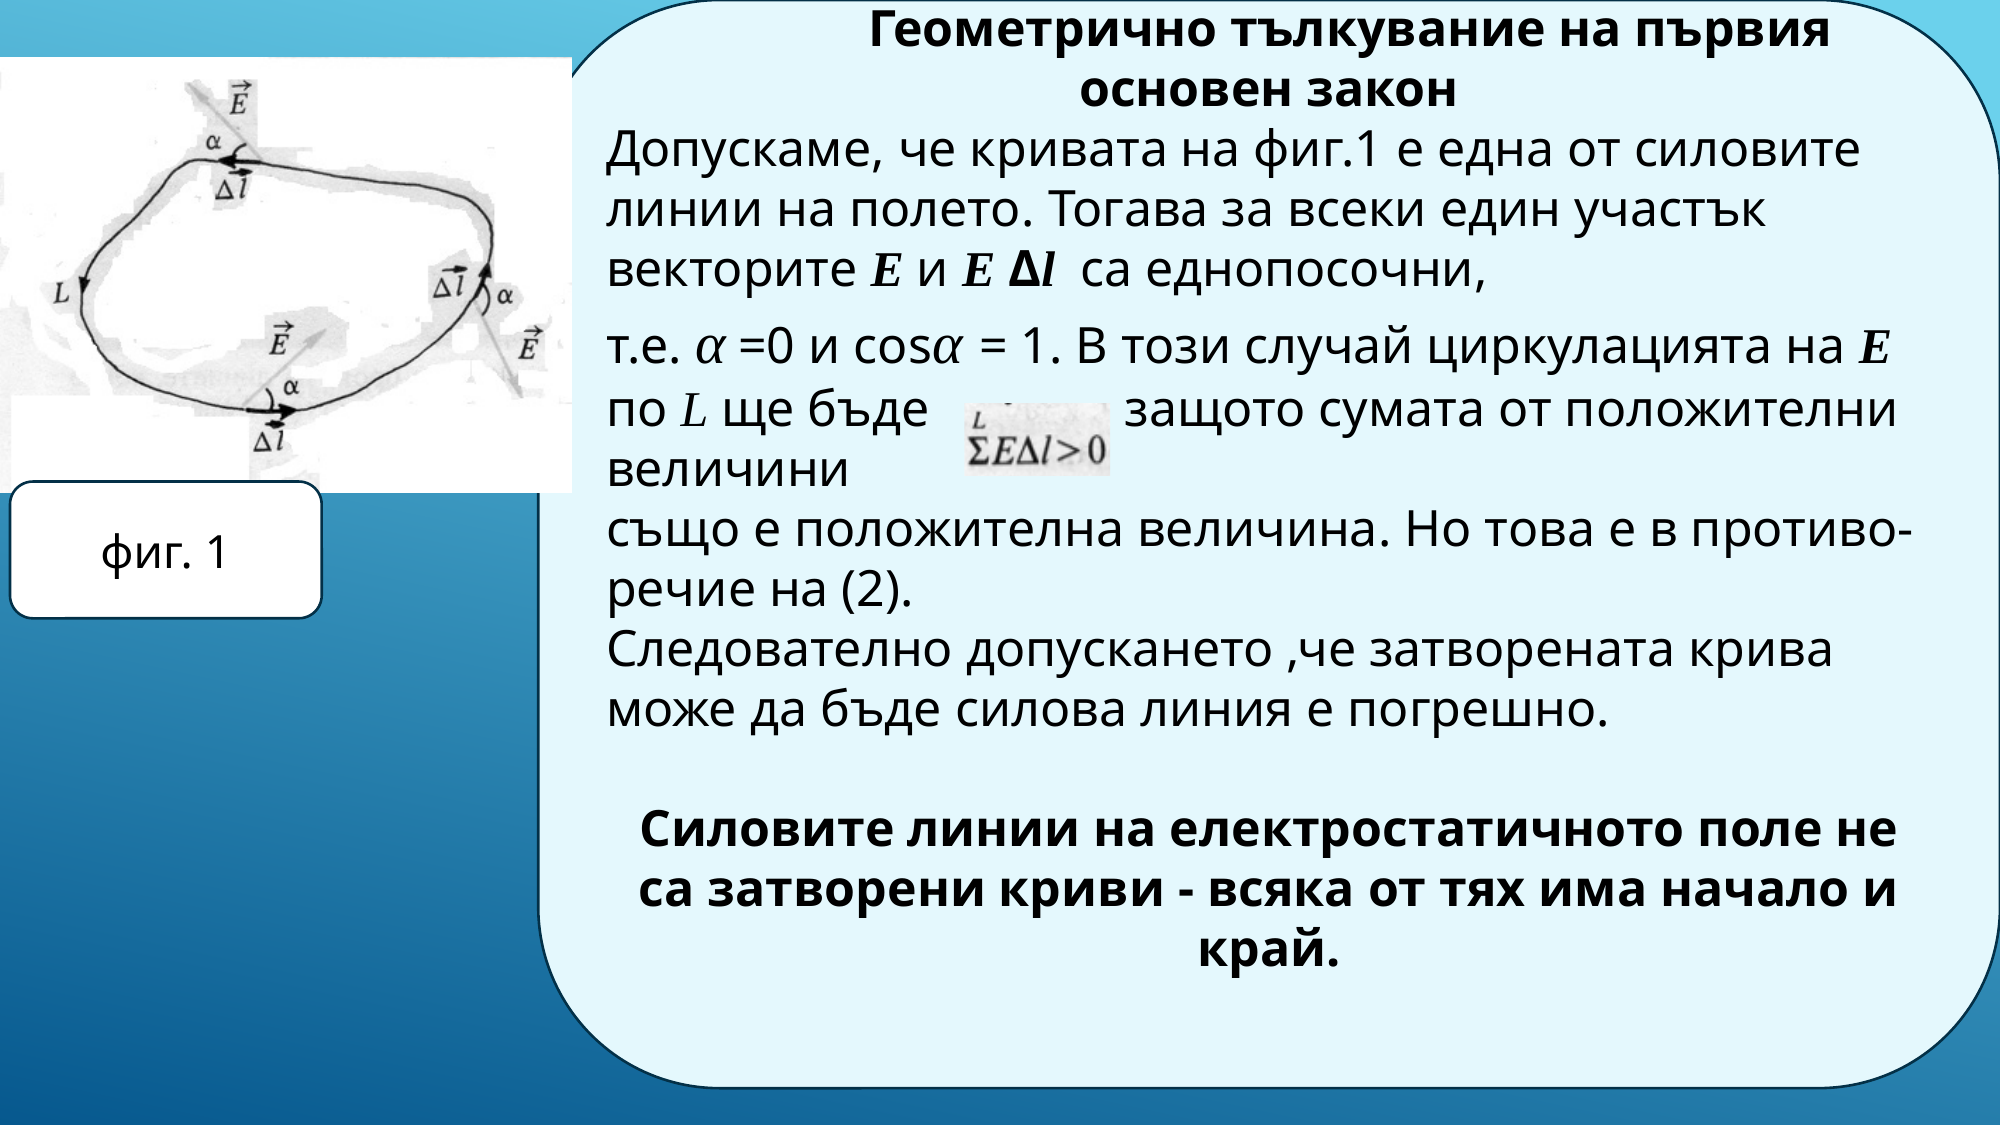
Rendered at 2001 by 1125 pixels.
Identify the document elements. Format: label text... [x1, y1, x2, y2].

picture [16, 484, 316, 493]
text_box Геометрично тълкувание на първия основен закон Допускаме, че кривата на фиг.1 е една от силовите линии на полето. Тогава за всеки един участък векторите E и E Δl са еднопосочни, т.е. α =0 и cosα = 1. В този случай циркулацията на E по L ще бъде , защото сумата от положителни величини също е положителна величина. Но това е в противо- речие на (2). Следователно допускането ,че затворената крива може да бъде силова линия е погрешно. Силовите линии на електростатичното поле не са затворени криви - всяка от тях има начало и край. [536, 0, 2000, 1090]
picture [963, 403, 1111, 476]
text_box фиг. 1 [8, 493, 324, 620]
picture [0, 57, 573, 493]
